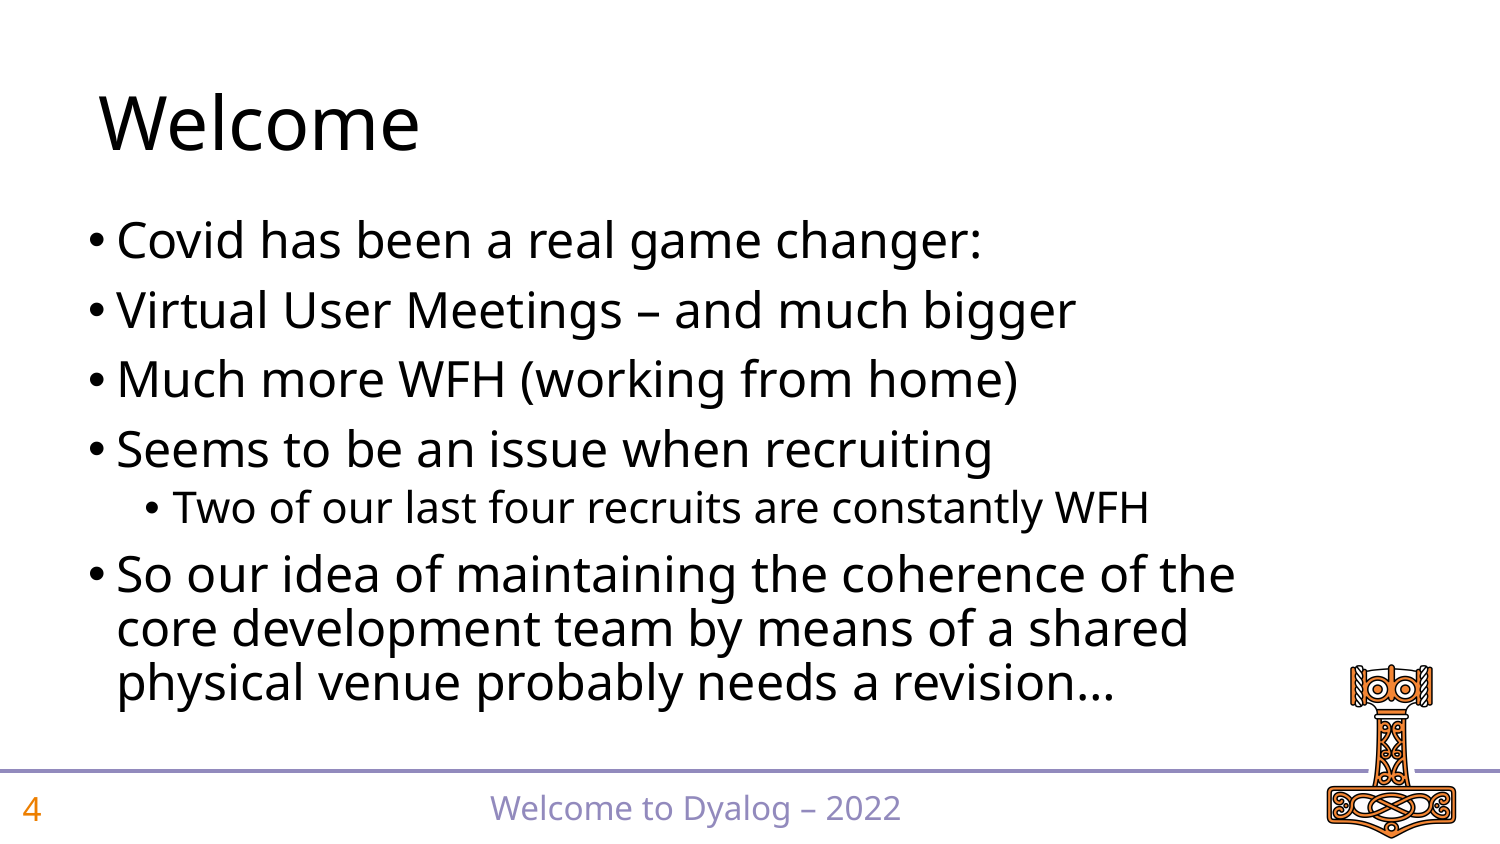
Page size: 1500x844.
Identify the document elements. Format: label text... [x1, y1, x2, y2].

picture [1320, 655, 1461, 844]
list Covid has been a real game changer: Virtual User Meetings – and much bigger Much more WFH (working from home) Seems to be an issue when recruiting Two of our last four recruits are constantly WFH So our idea of maintaining the coherence of the core development team by means of a shared physical venue probably needs a revision… [73, 207, 1367, 772]
title Welcome [83, 44, 1397, 208]
